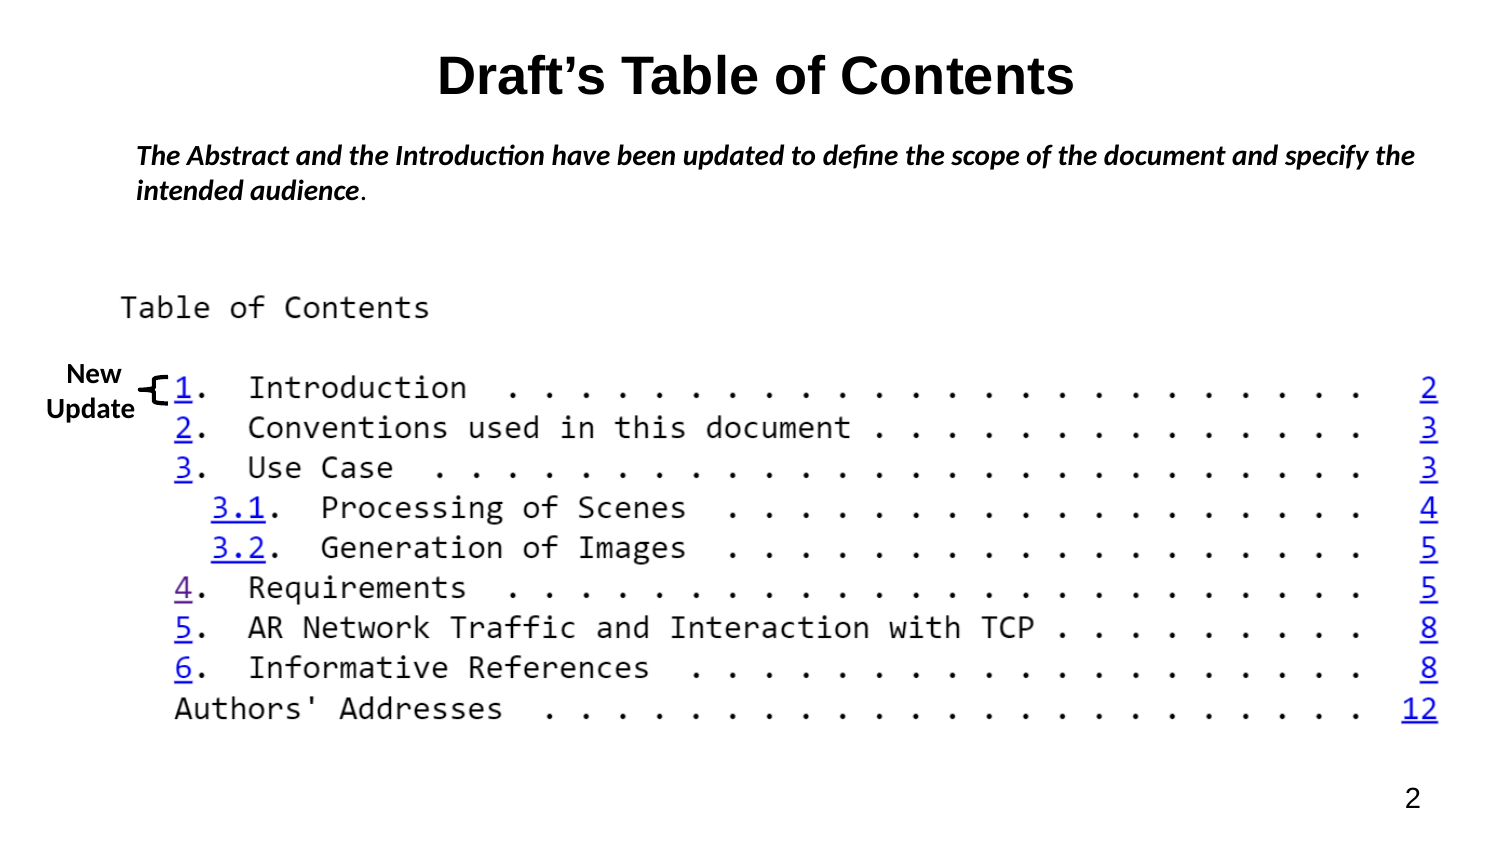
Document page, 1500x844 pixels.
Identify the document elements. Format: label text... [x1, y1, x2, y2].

text_box The Abstract and the Introduction have been updated to define the scope of the document and specify the intended audience. [121, 128, 1456, 214]
title Draft’s Table of Contents [58, 15, 1456, 110]
slide_number 2 [1389, 764, 1480, 830]
text_box New Update [0, 347, 101, 432]
picture [106, 263, 1456, 745]
